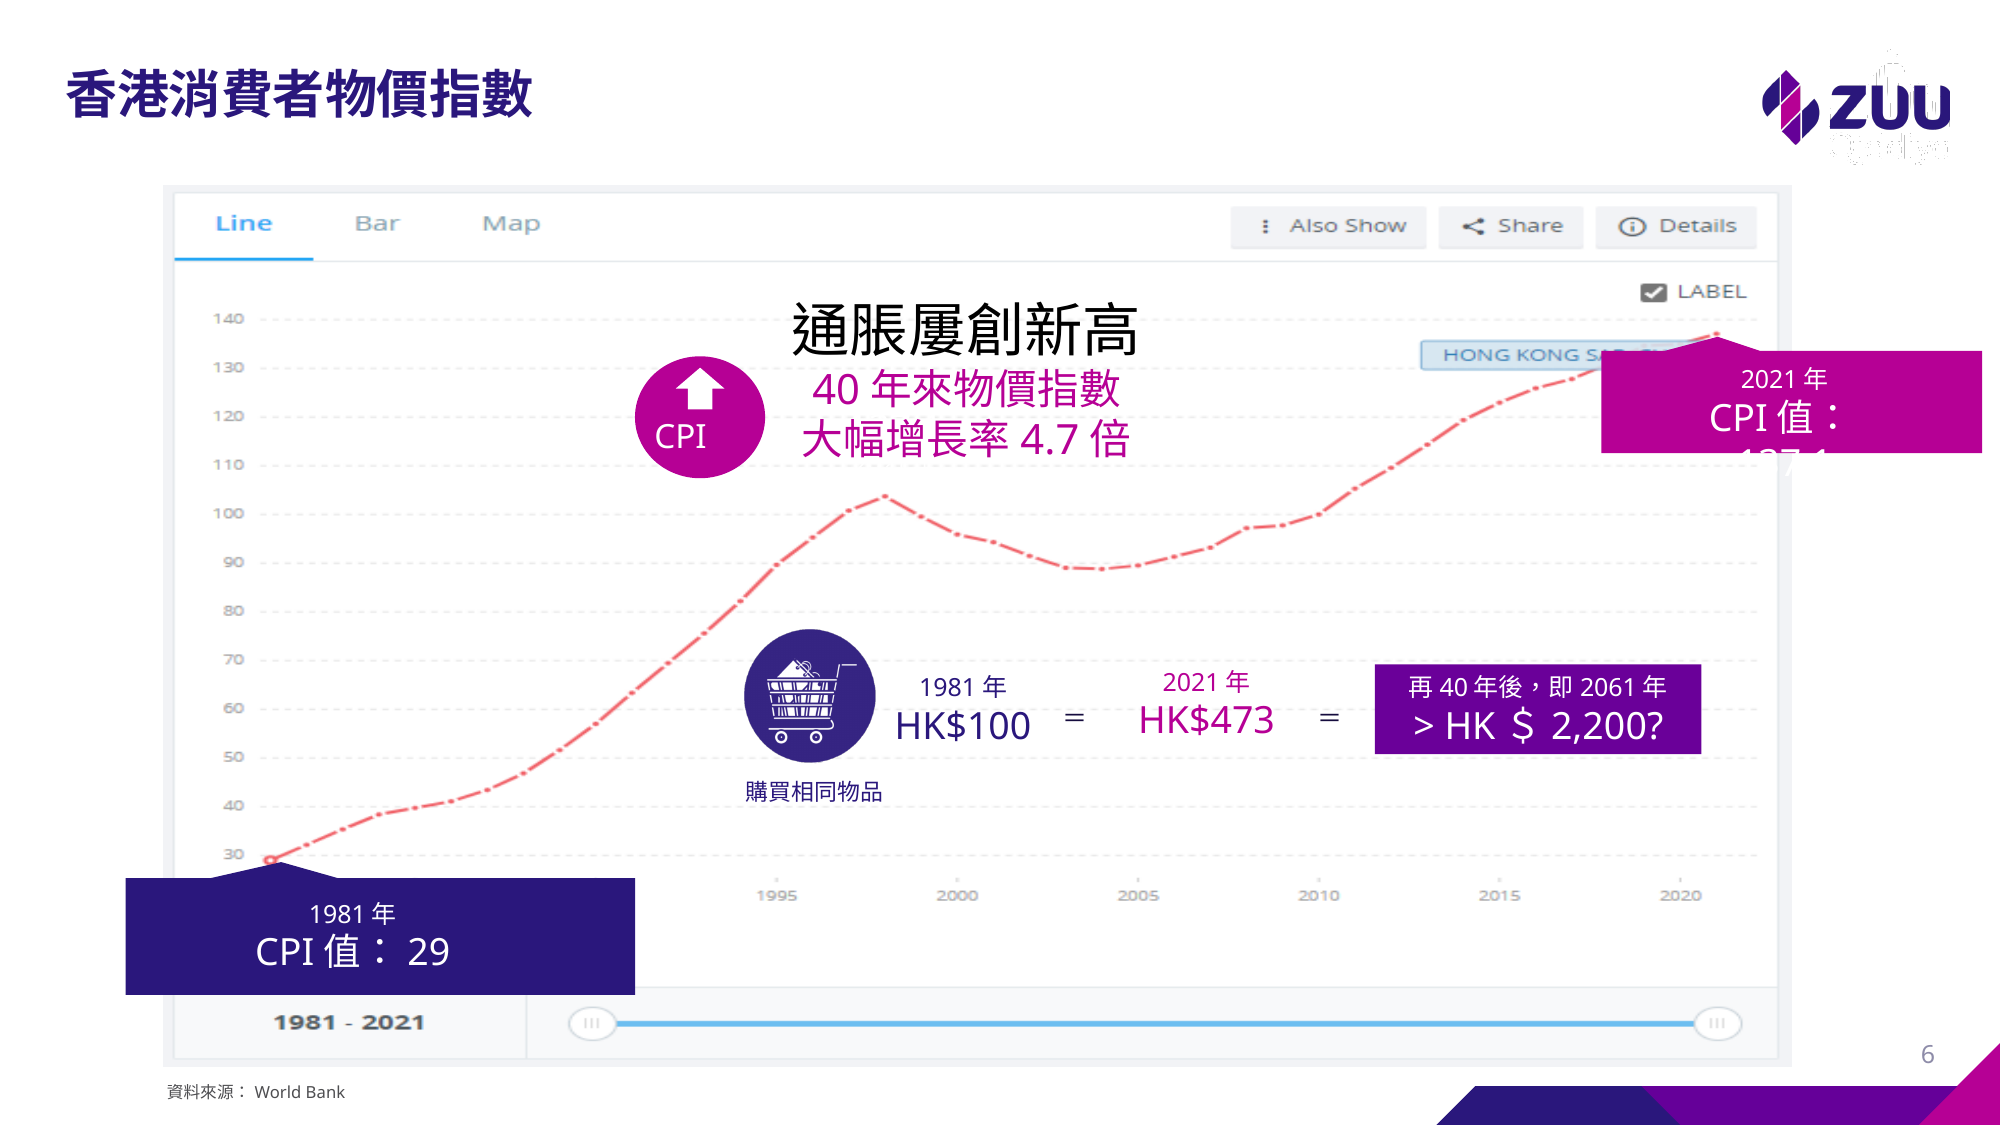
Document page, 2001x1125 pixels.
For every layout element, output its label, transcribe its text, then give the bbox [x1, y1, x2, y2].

text_box [124, 877, 163, 996]
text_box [634, 356, 766, 479]
text_box 資料來源：World Bank [152, 1074, 1012, 1110]
title 香港消費者物價指數 [50, 50, 1950, 145]
text_box 2021年 CPI值：137.1 [1792, 356, 1921, 492]
text_box [1792, 349, 1984, 455]
slide_number 6 [1500, 1039, 1950, 1073]
picture [163, 185, 1792, 1067]
